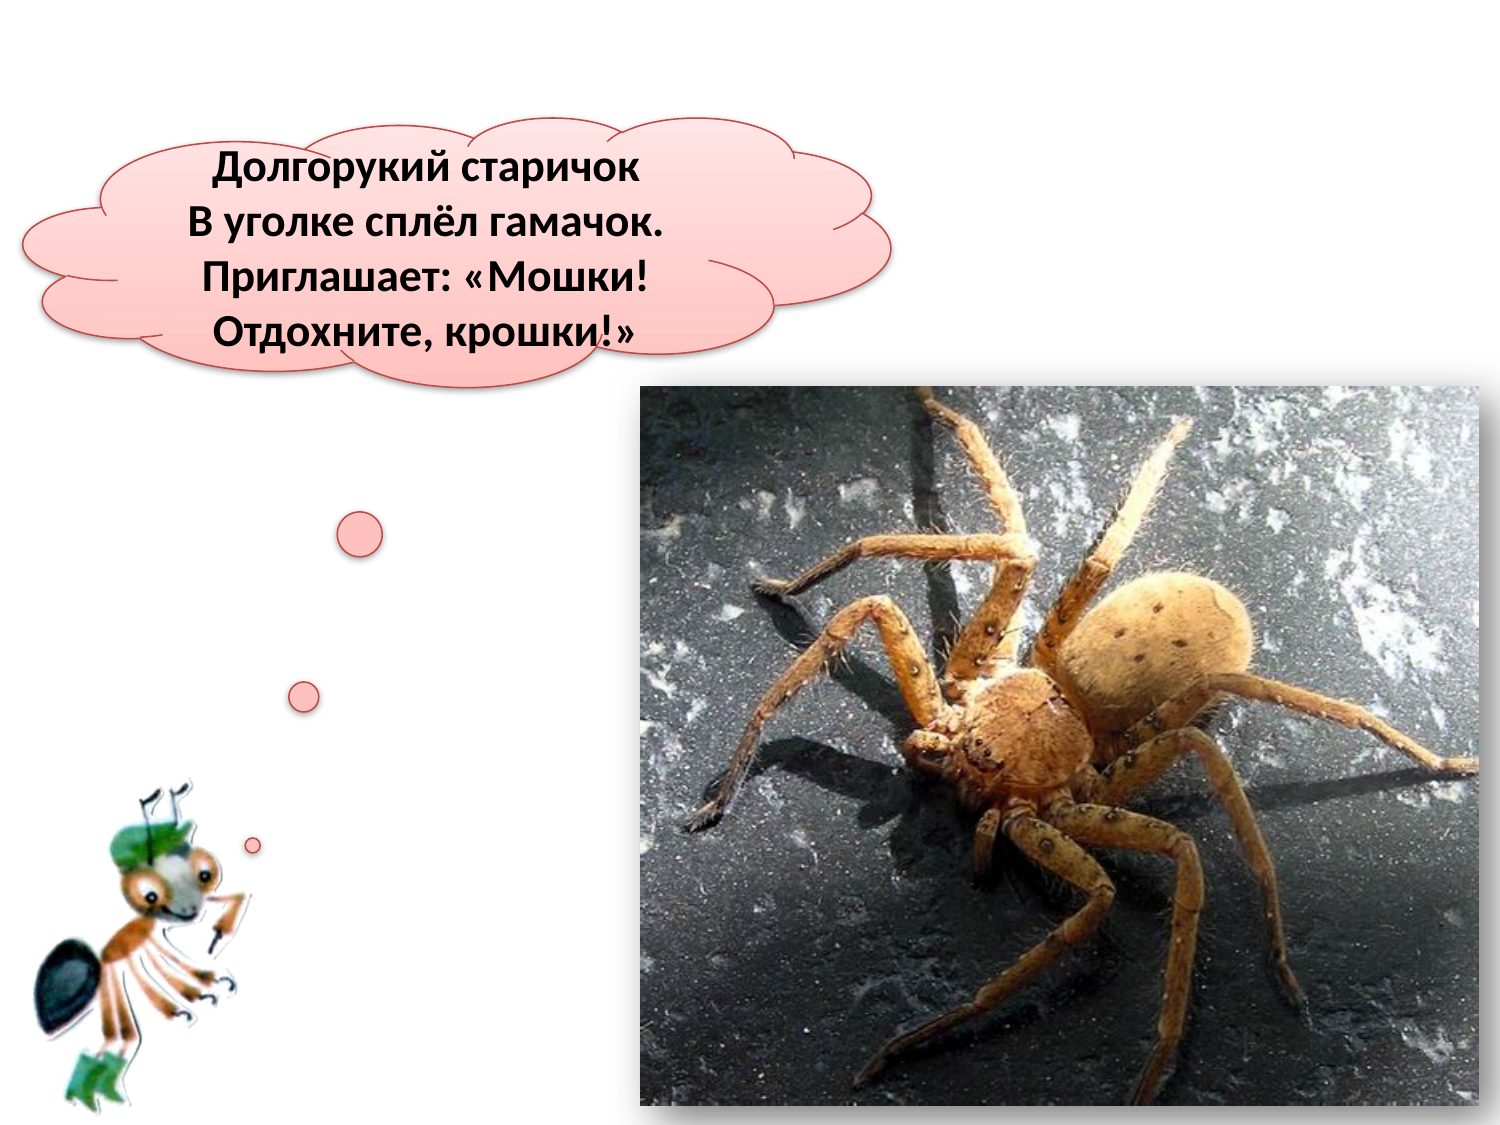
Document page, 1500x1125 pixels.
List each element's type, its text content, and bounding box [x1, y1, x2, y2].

text_box Долгорукий старичок В уголке сплёл гамачок. Приглашает: «Мошки! Отдохните, крошки!» [336, 511, 383, 558]
picture [23, 773, 255, 1125]
picture [640, 386, 1479, 1106]
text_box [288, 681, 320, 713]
text_box Долгорукий старичок В уголке сплёл гамачок. Приглашает: «Мошки! Отдохните, крошки!» [21, 117, 892, 389]
